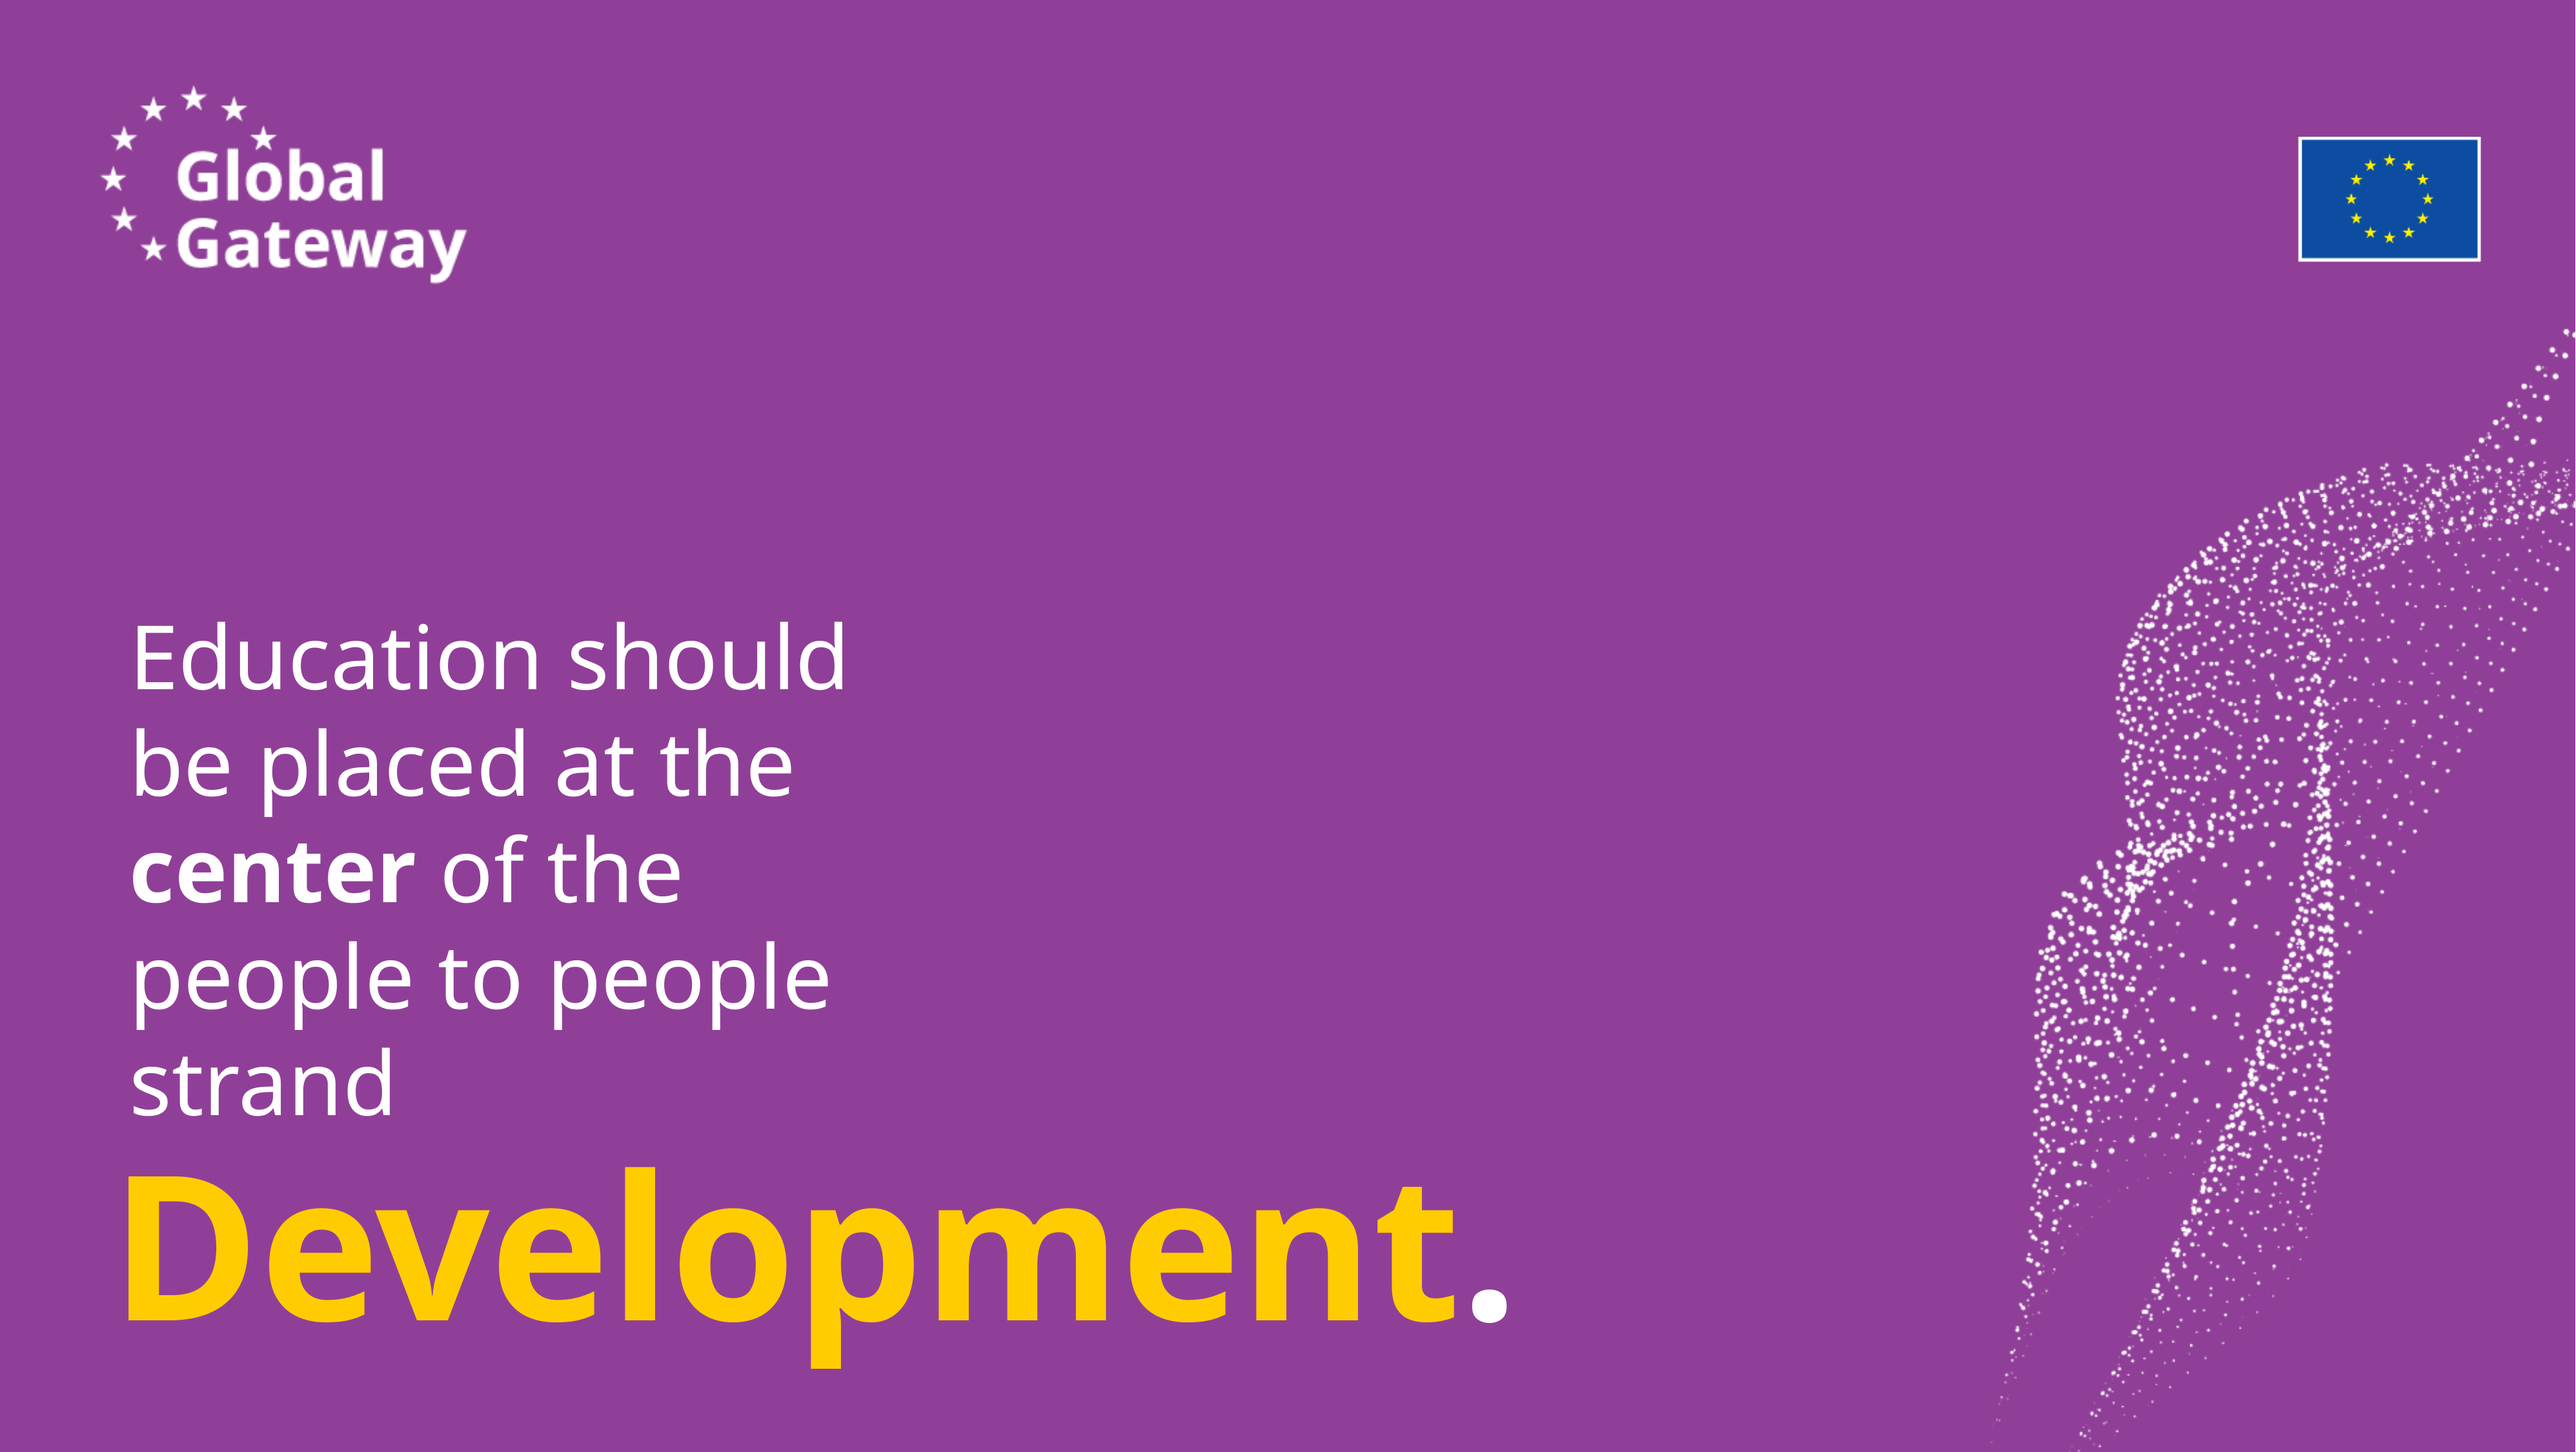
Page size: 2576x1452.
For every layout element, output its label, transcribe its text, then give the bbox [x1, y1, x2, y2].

text_box Education should be placed at the center of the people to people strand [119, 596, 889, 1138]
picture [72, 54, 500, 310]
picture [1347, 0, 2576, 1452]
text_box Development. [101, 1114, 1610, 1366]
